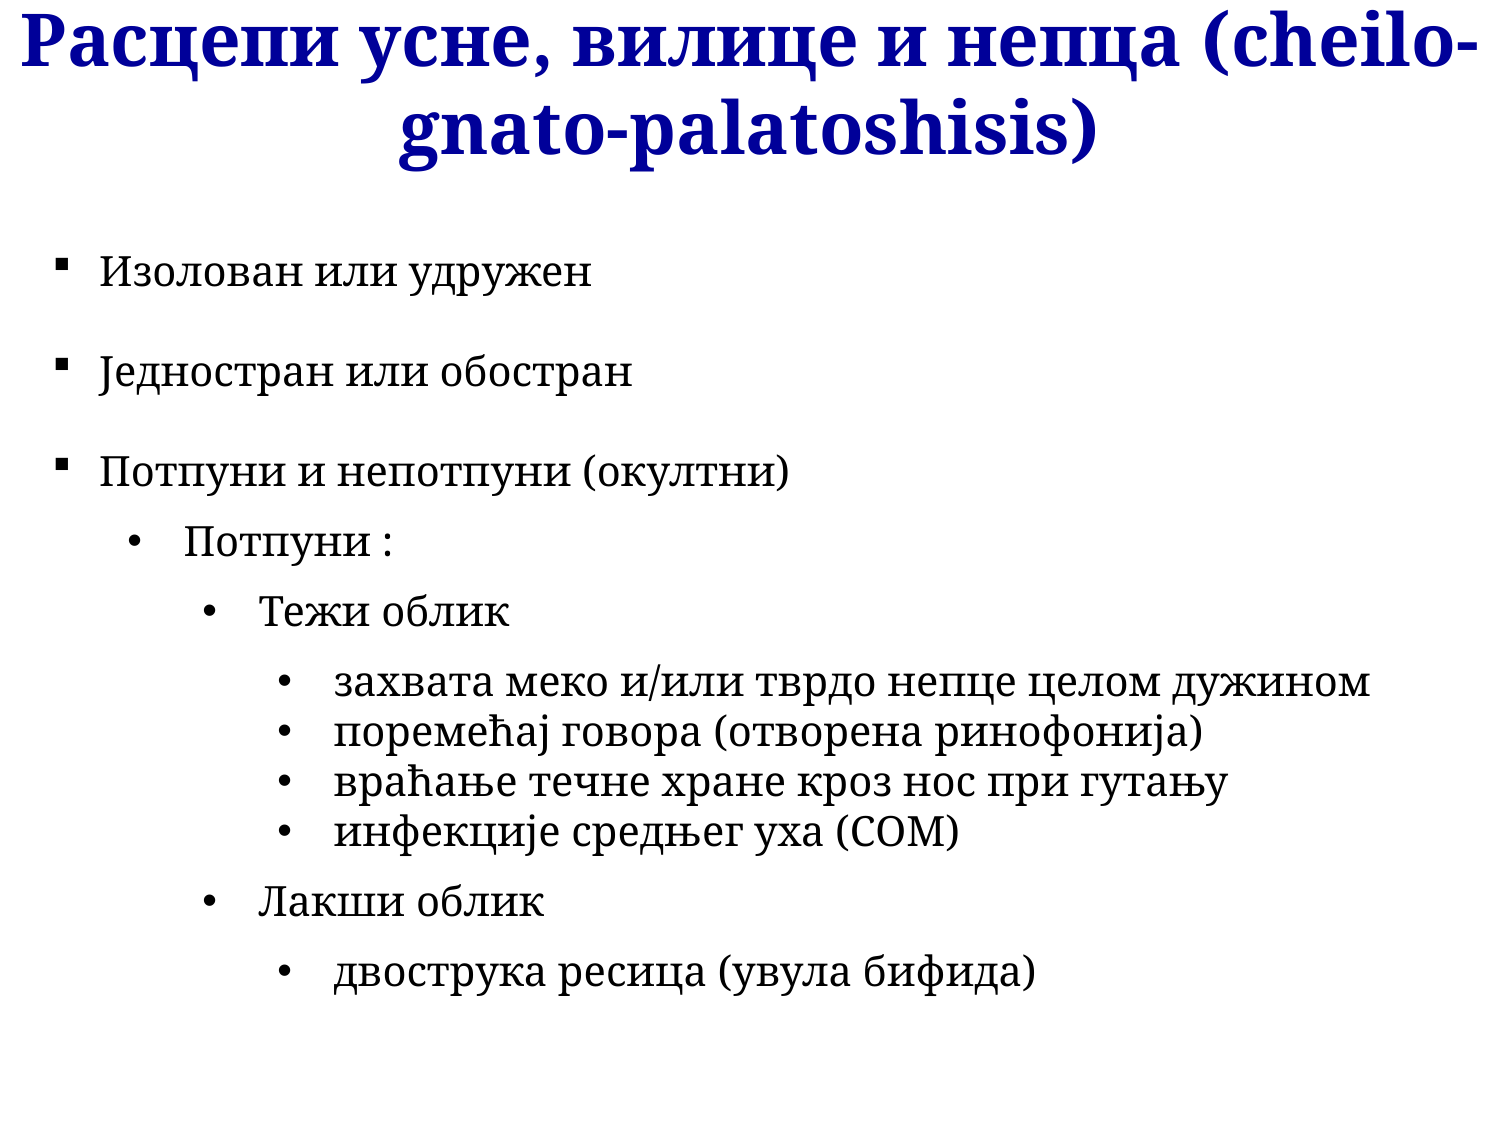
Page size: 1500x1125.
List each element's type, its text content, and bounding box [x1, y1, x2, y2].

text_box Изолован или удружен Једностран или обостран Потпуни и непотпуни (окултни) Потпуни : Тежи облик захвата меко и/или тврдо непце целом дужином поремећај говора (отворена ринофонија) враћање течне хране кроз нос при гутању инфекције средњег уха (СОМ) Лакши облик двострука ресица (увула бифида) [37, 187, 1488, 1125]
text_box Расцепи усне, вилице и непца (cheilo-gnato-palatoshisis) [0, 12, 1500, 151]
